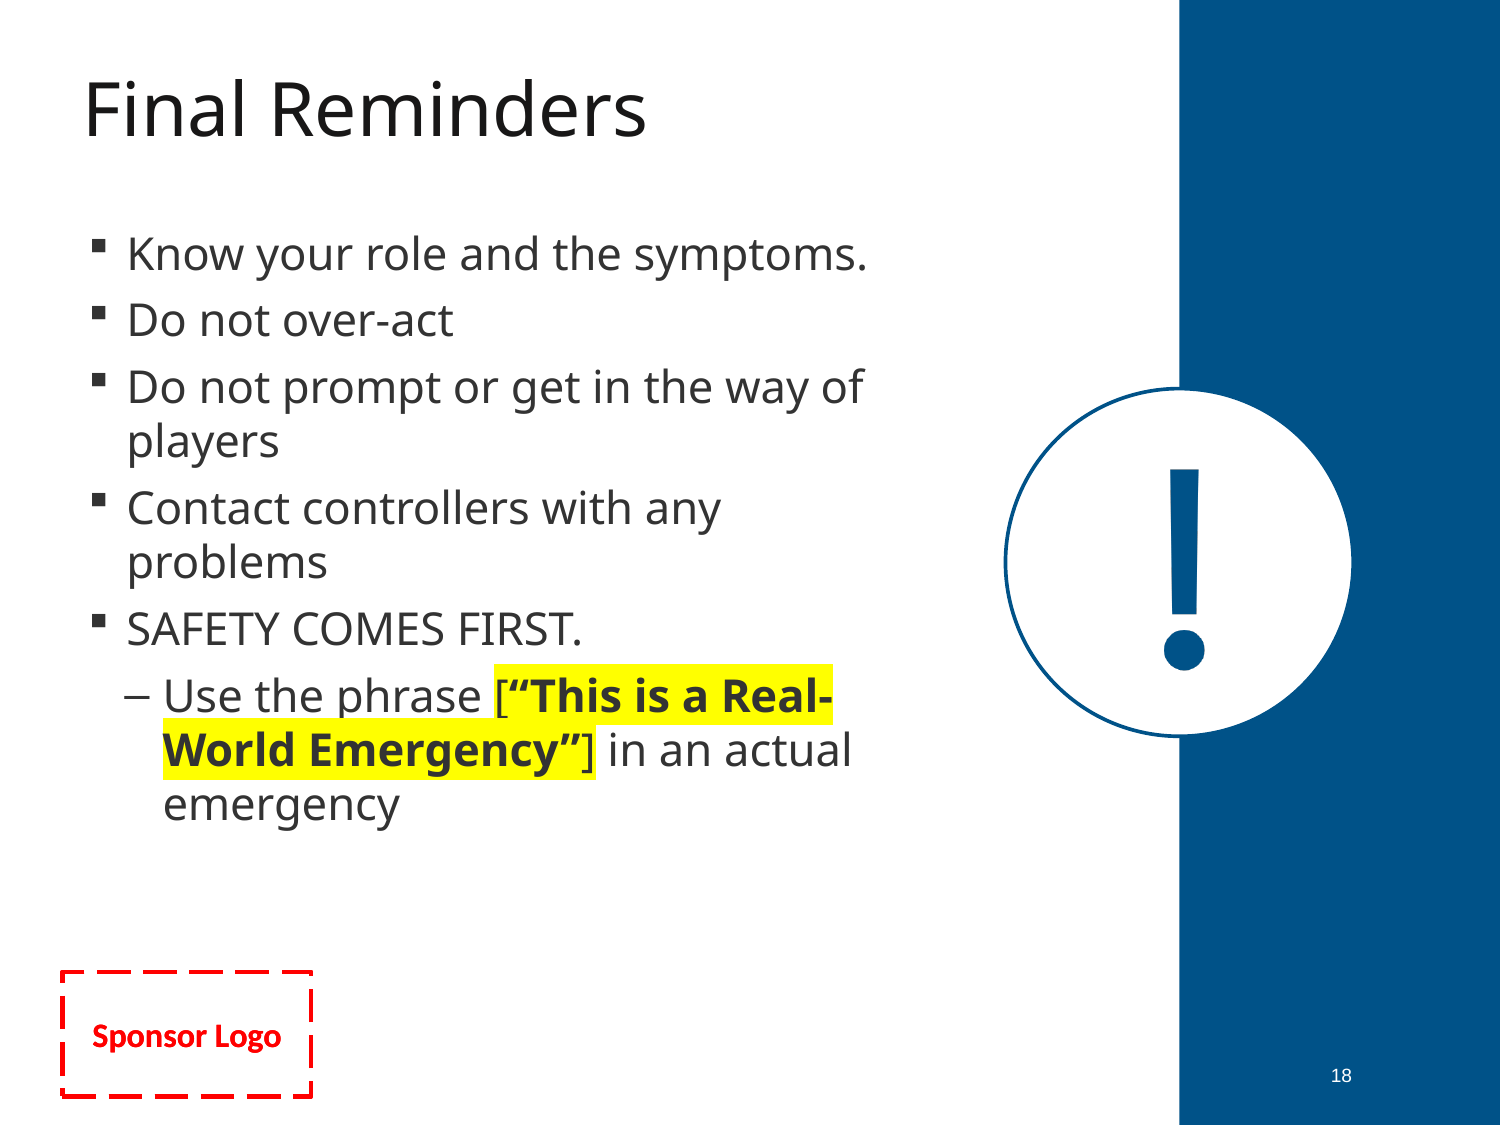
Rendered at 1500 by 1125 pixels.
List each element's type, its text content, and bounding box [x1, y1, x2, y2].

text_box [1072, 702, 1287, 739]
text_box [1003, 386, 1356, 689]
text_box [1177, 0, 1500, 1125]
title Final Reminders [67, 24, 1177, 189]
picture [1062, 449, 1306, 693]
list Know your role and the symptoms. Do not over-act​ Do not prompt or get in the way of players​ Contact controllers with any problems ​ SAFETY COMES FIRST. Use the phrase [“This is a Real-World Emergency”] in an actual emergency [73, 216, 950, 839]
slide_number 18 [1242, 1052, 1368, 1098]
